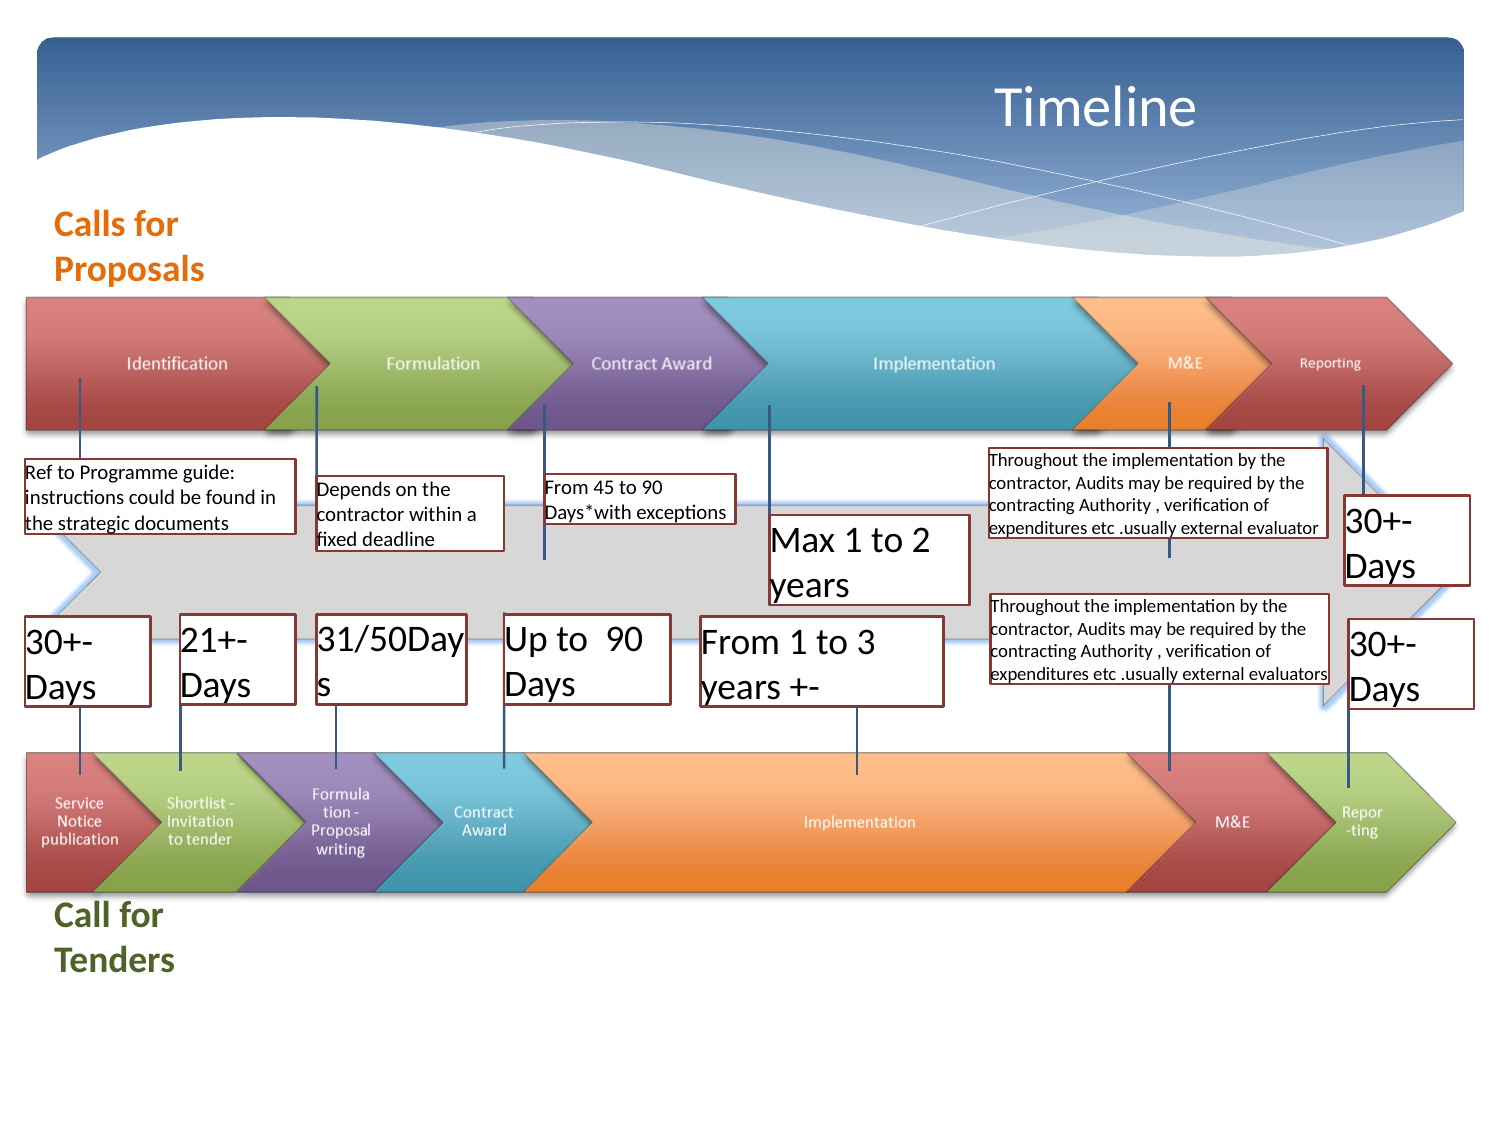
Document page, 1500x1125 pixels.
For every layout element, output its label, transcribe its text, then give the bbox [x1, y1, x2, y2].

picture [14, 30, 1470, 1125]
text_box 30+-Days [1470, 618, 1475, 710]
